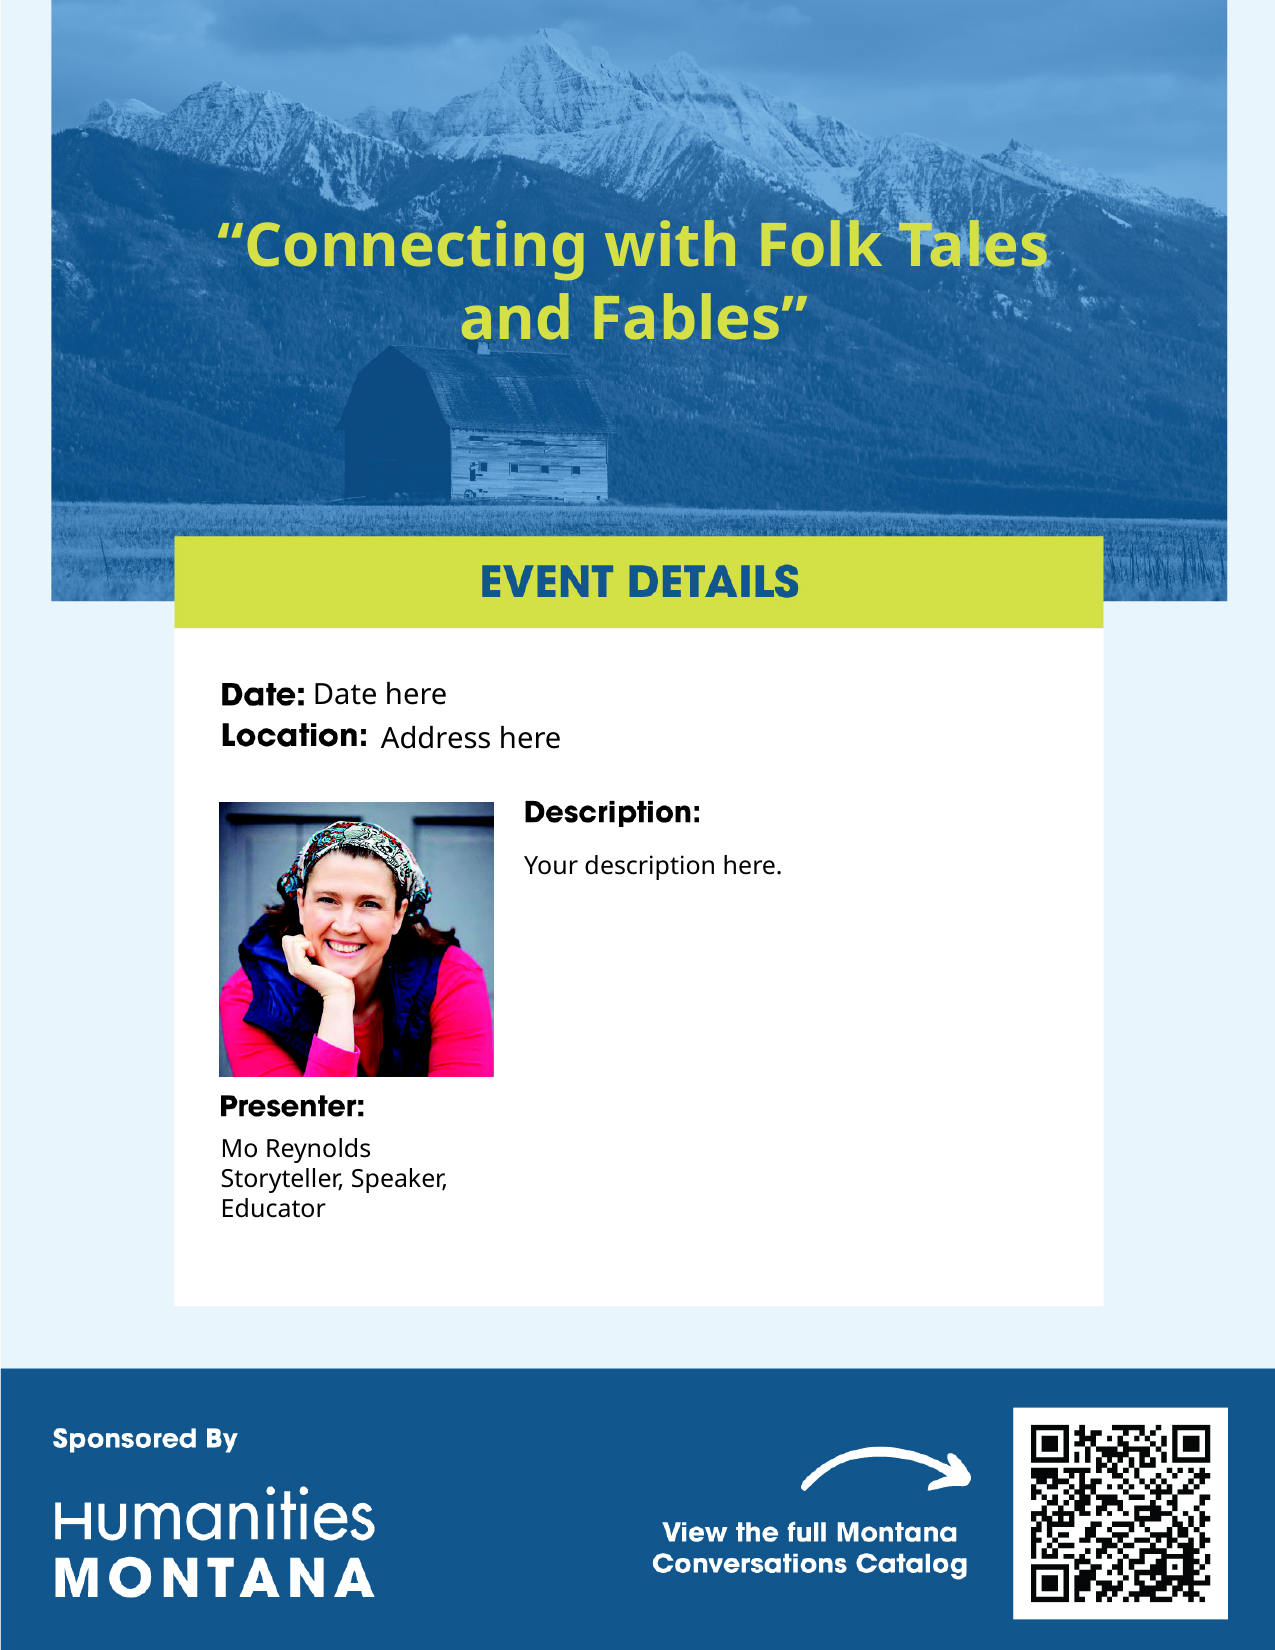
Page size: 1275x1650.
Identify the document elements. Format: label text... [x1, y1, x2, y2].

text_box “Connecting with Folk Tales and Fables” [169, 191, 1099, 367]
text_box [159, 166, 1099, 233]
text_box Date here [297, 660, 932, 726]
picture [0, 0, 1275, 1650]
text_box Your description here. [509, 834, 1033, 895]
text_box [169, 132, 1099, 166]
text_box Mo Reynolds Storyteller, Speaker, Educator [205, 1117, 480, 1238]
text_box Address here [365, 704, 1233, 770]
